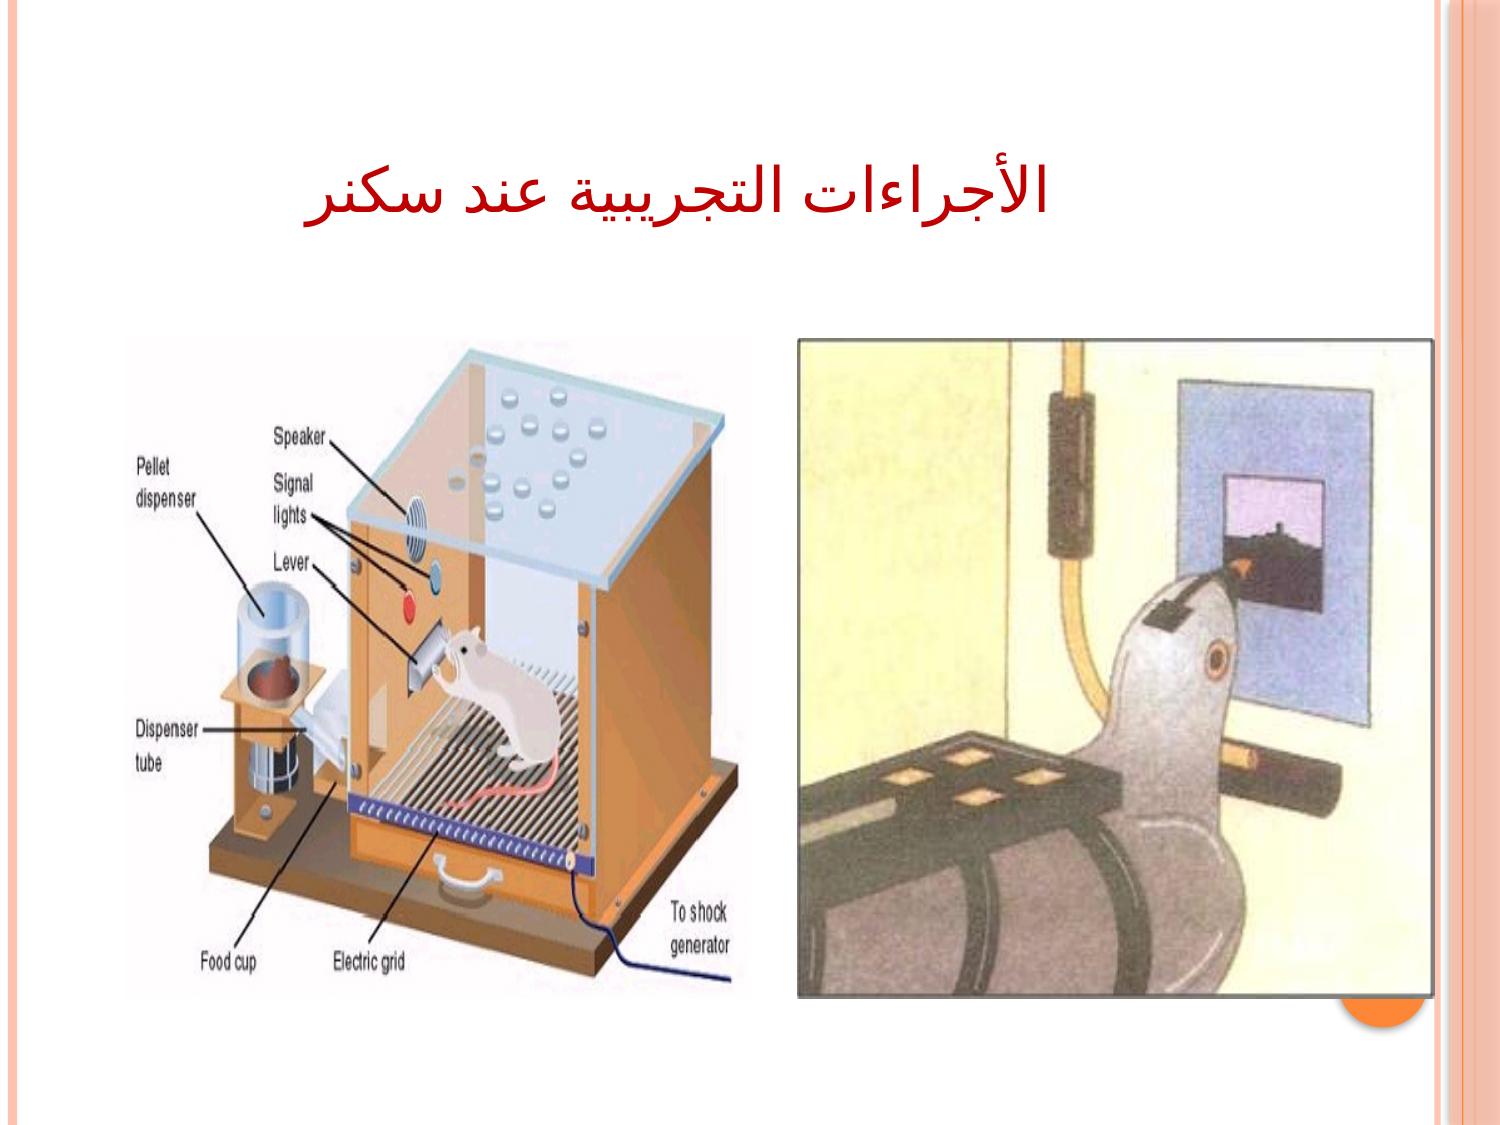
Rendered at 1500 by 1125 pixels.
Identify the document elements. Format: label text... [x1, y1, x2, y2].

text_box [123, 337, 751, 1000]
title الأجراءات التجريبية عند سكنر [75, 45, 1300, 233]
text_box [796, 337, 1436, 1000]
